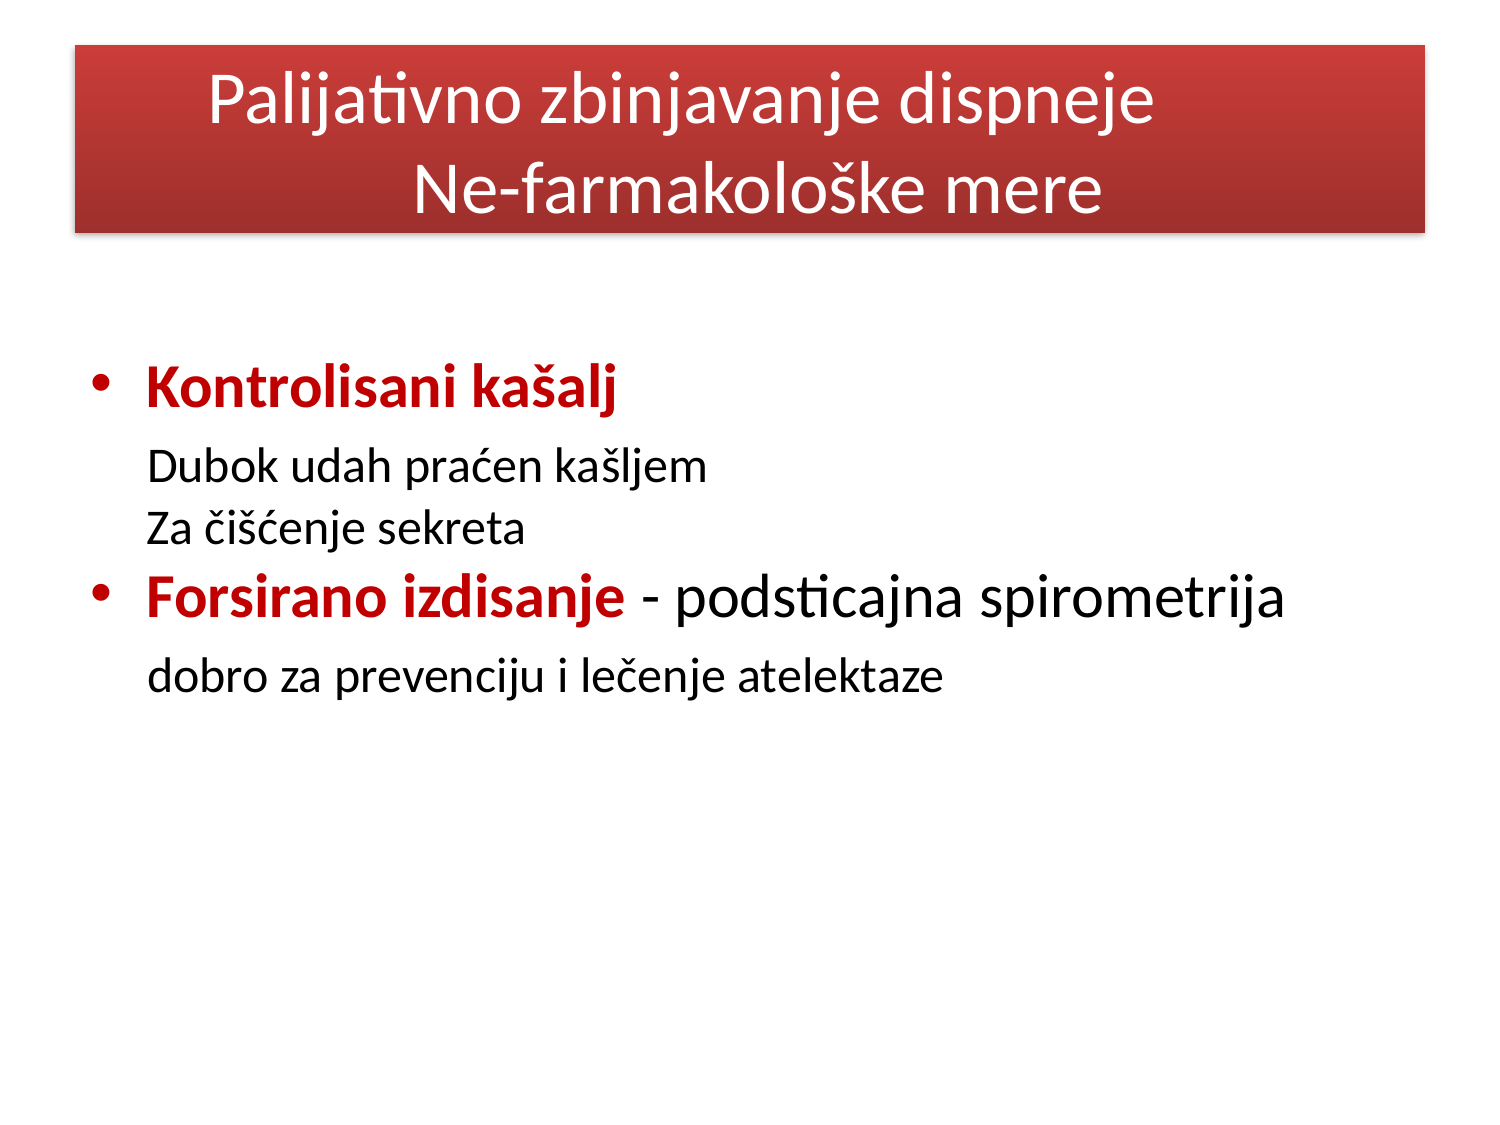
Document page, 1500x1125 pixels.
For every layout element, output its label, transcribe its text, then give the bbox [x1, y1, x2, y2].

title Palijativno zbinjavanje dispneje Ne-farmakološke mere [75, 45, 1425, 233]
list Kontrolisani kašalj Dubok udah praćen kašljem Za čišćenje sekreta Forsirano izdisanje - podsticajna spirometrija dobro za prevenciju i lečenje atelektaze [75, 262, 1463, 1005]
